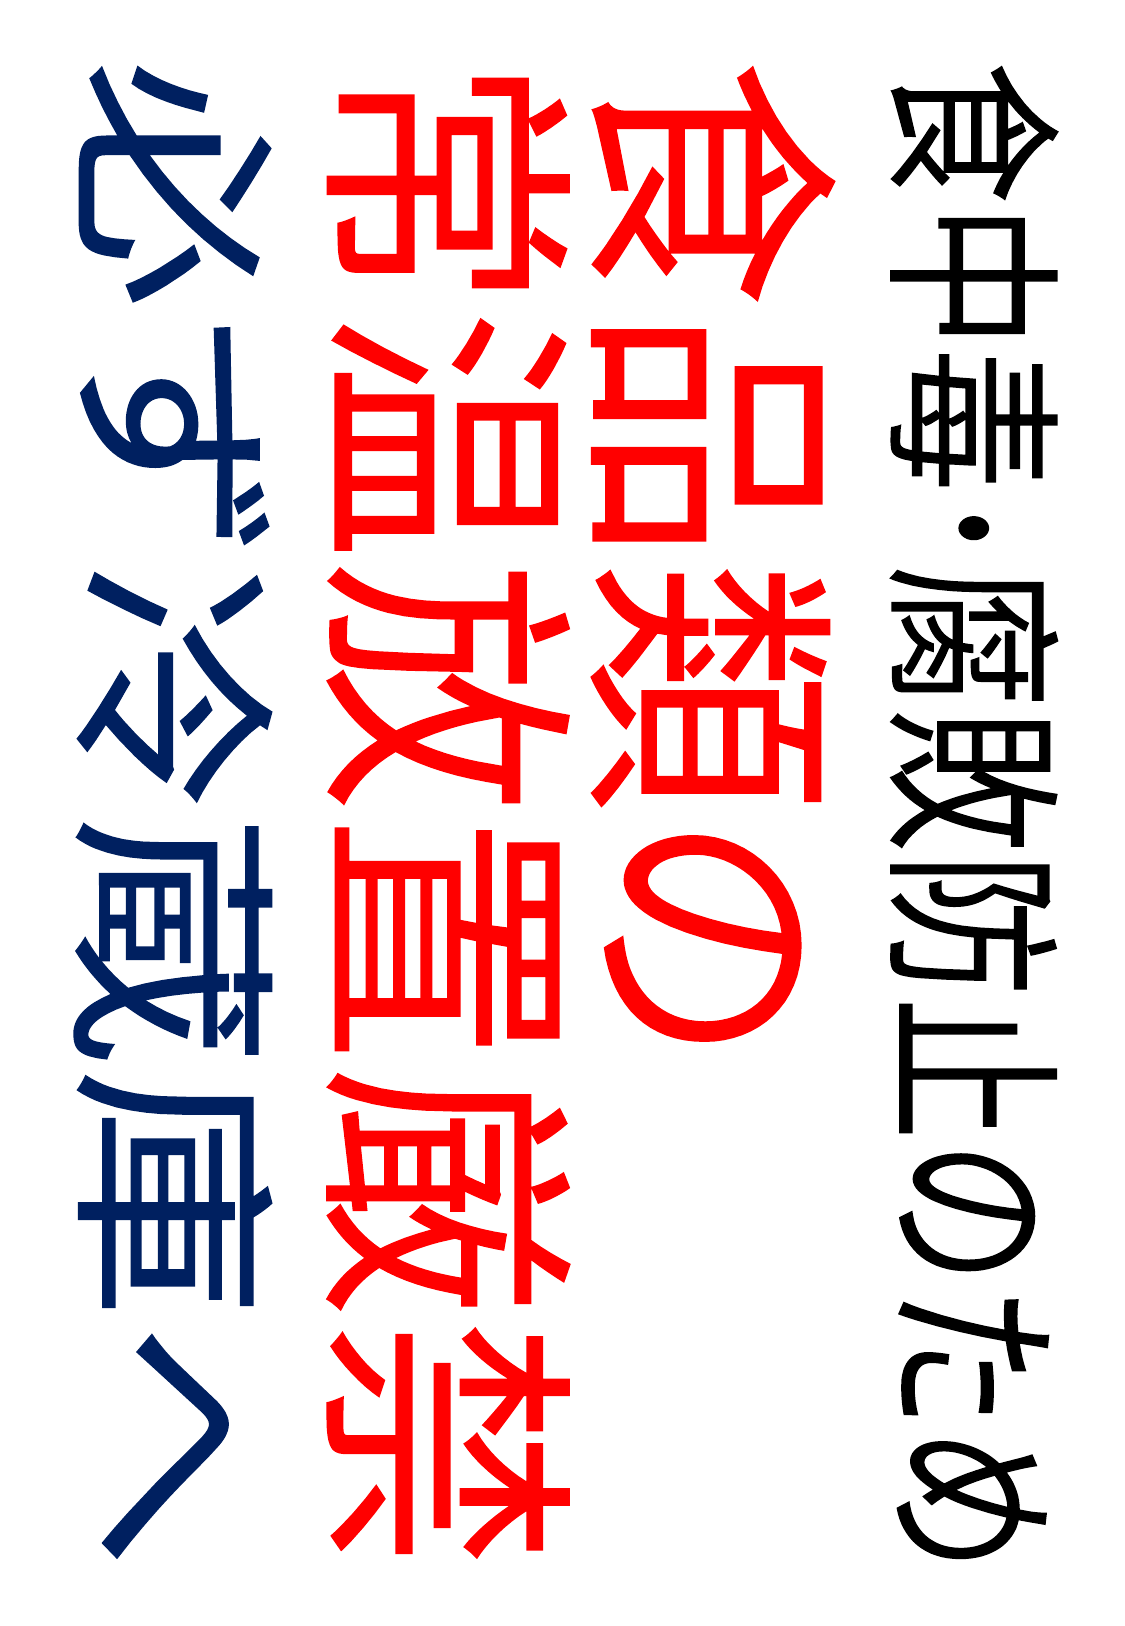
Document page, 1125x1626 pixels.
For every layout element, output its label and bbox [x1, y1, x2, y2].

text_box [72, 65, 1060, 1560]
